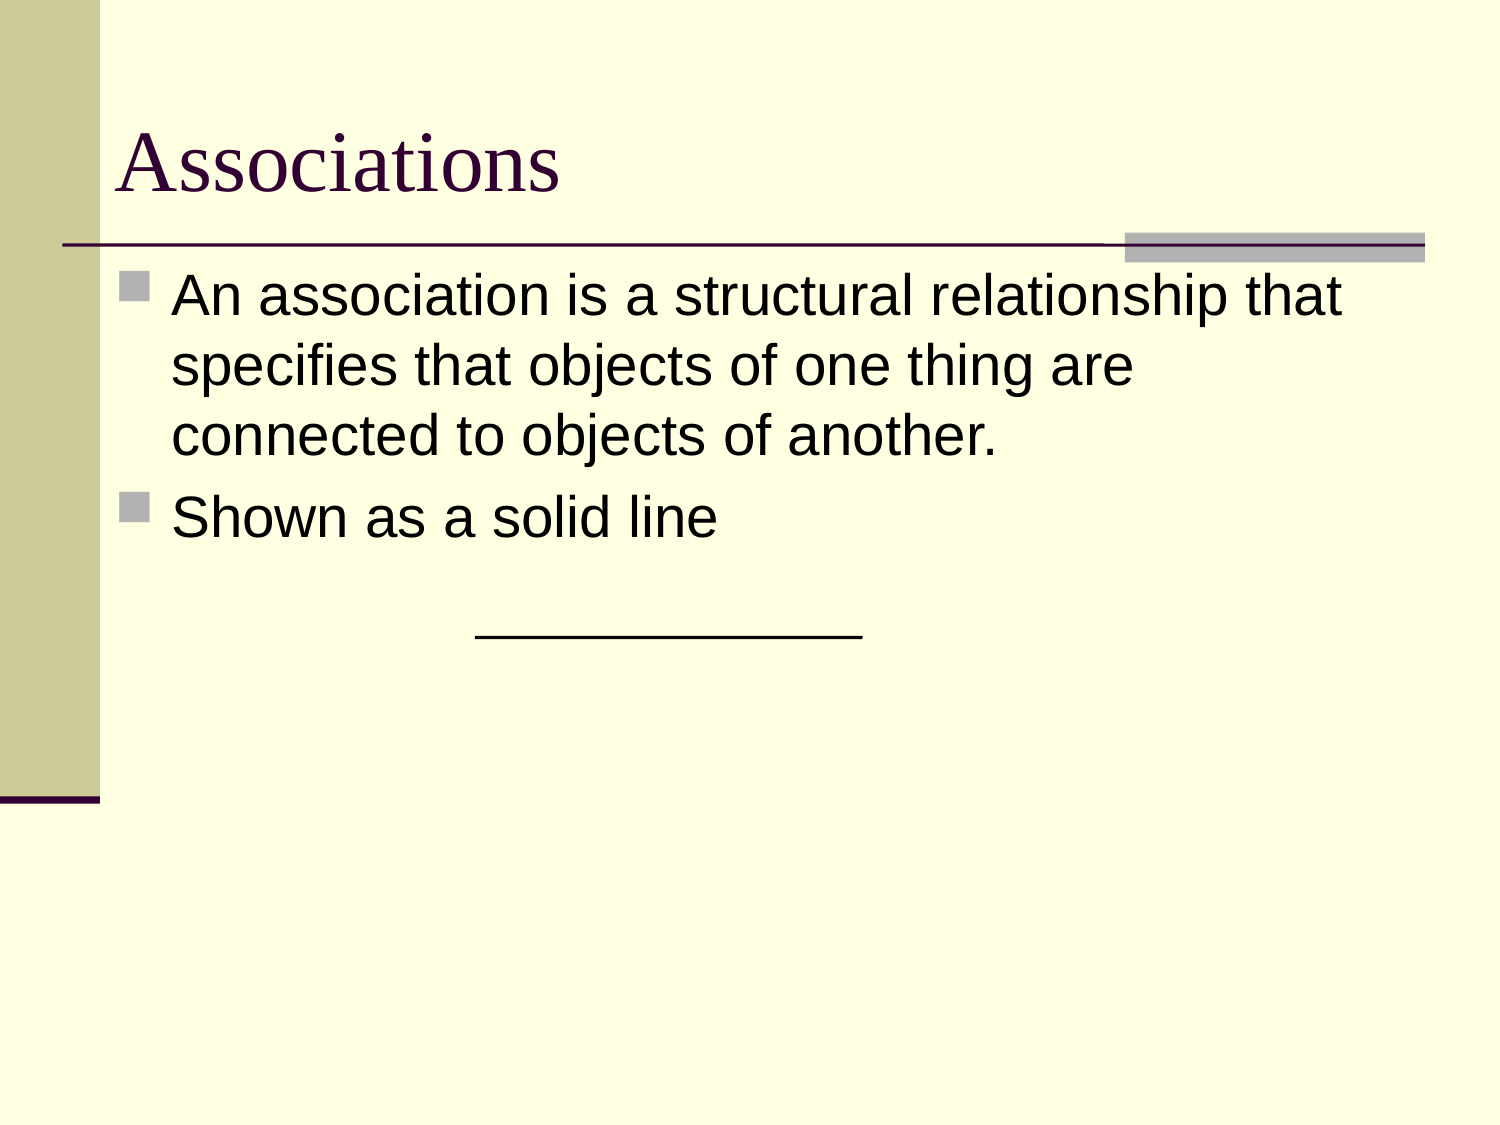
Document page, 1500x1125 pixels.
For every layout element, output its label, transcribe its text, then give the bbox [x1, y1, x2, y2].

title Associations [99, 62, 1376, 249]
list An association is a structural relationship that specifies that objects of one thing are connected to objects of another. Shown as a solid line [99, 249, 1376, 994]
